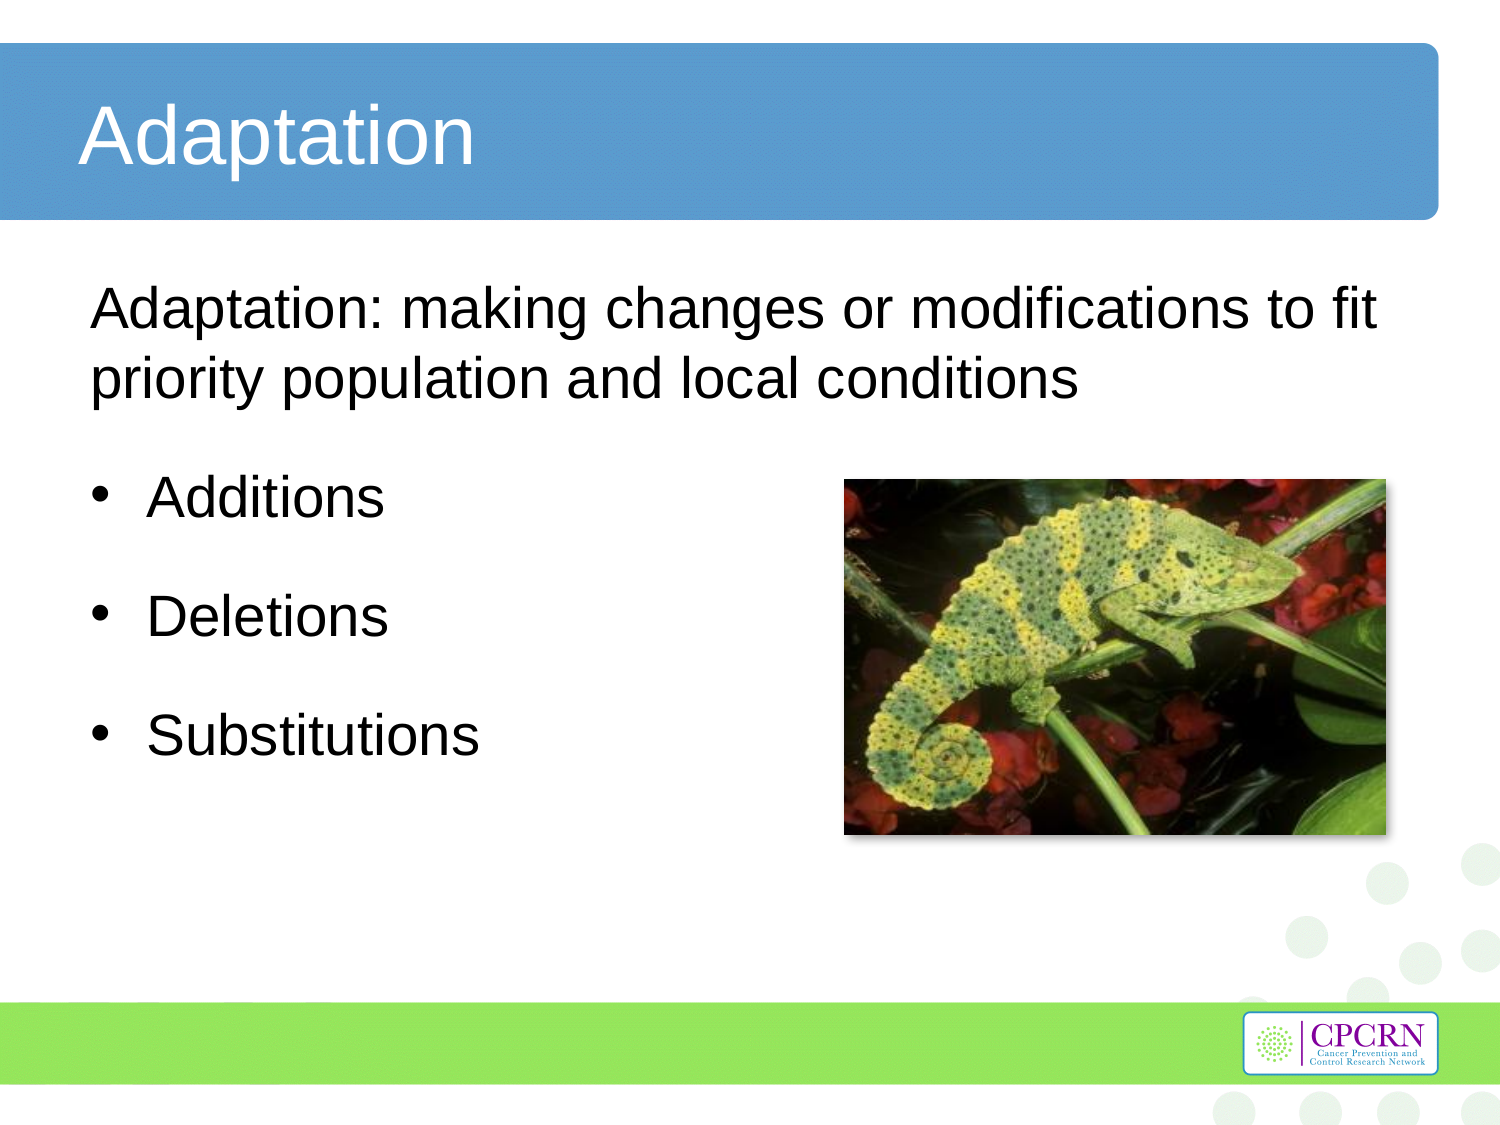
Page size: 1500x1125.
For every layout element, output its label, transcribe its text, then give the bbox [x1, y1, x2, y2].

picture [0, 0, 1500, 1125]
title Adaptation [63, 37, 1500, 225]
list Adaptation: making changes or modifications to fit priority population and local conditions Additions Deletions Substitutions [75, 262, 1425, 813]
